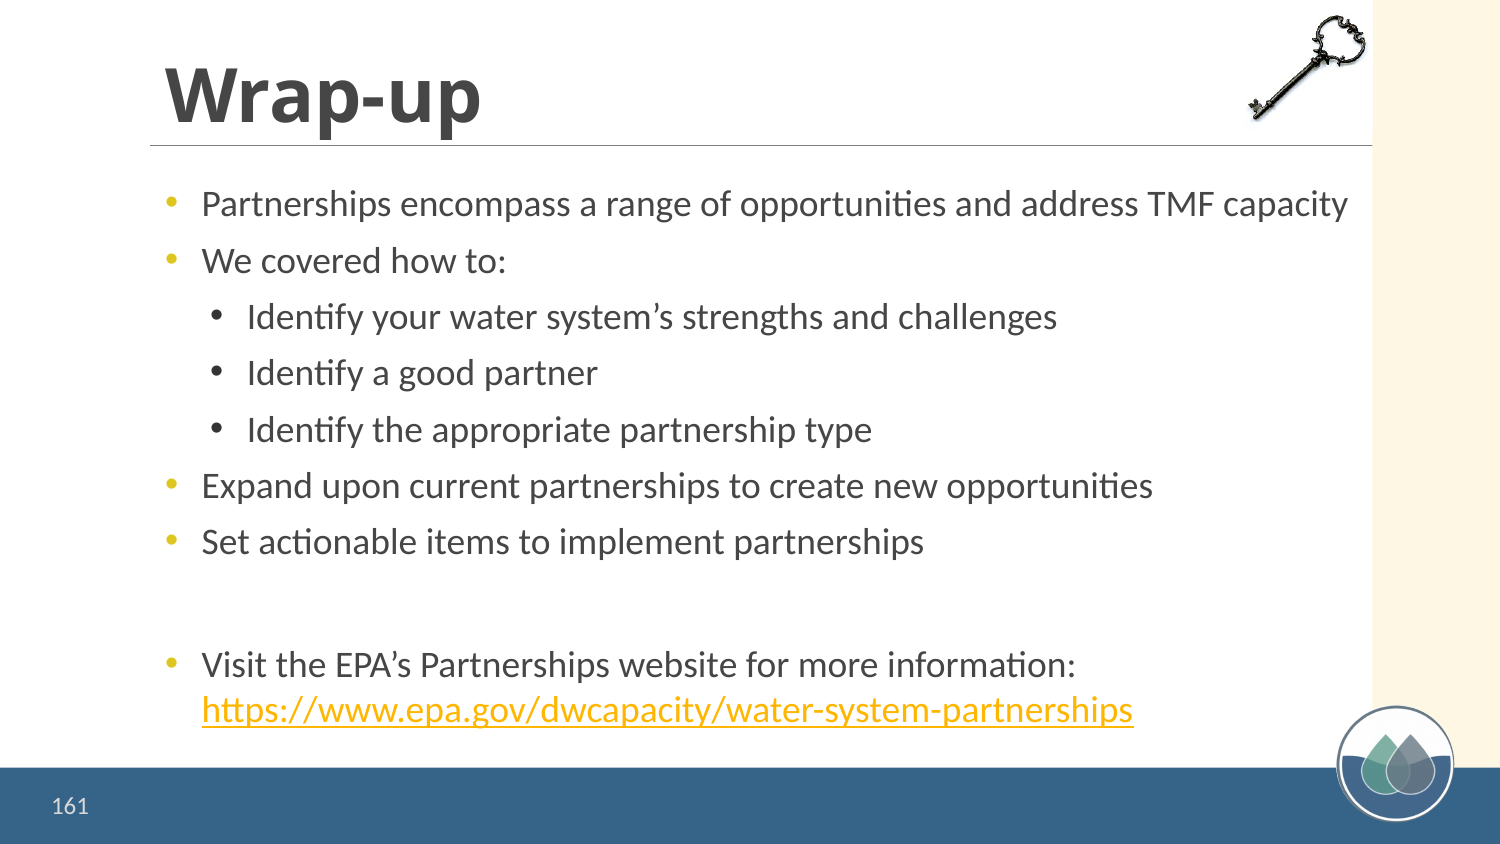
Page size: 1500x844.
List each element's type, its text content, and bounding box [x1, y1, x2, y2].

list Partnerships encompass a range of opportunities and address TMF capacity We covered how to: Identify your water system’s strengths and challenges Identify a good partner Identify the appropriate partnership type Expand upon current partnerships to create new opportunities Set actionable items to implement partnerships Visit the EPA’s Partnerships website for more information: https://www.epa.gov/dwcapacity/water-system-partnerships [150, 171, 1373, 760]
picture [1244, 2, 1373, 131]
slide_number 161 [16, 782, 124, 828]
title Wrap-up [150, 21, 1373, 146]
